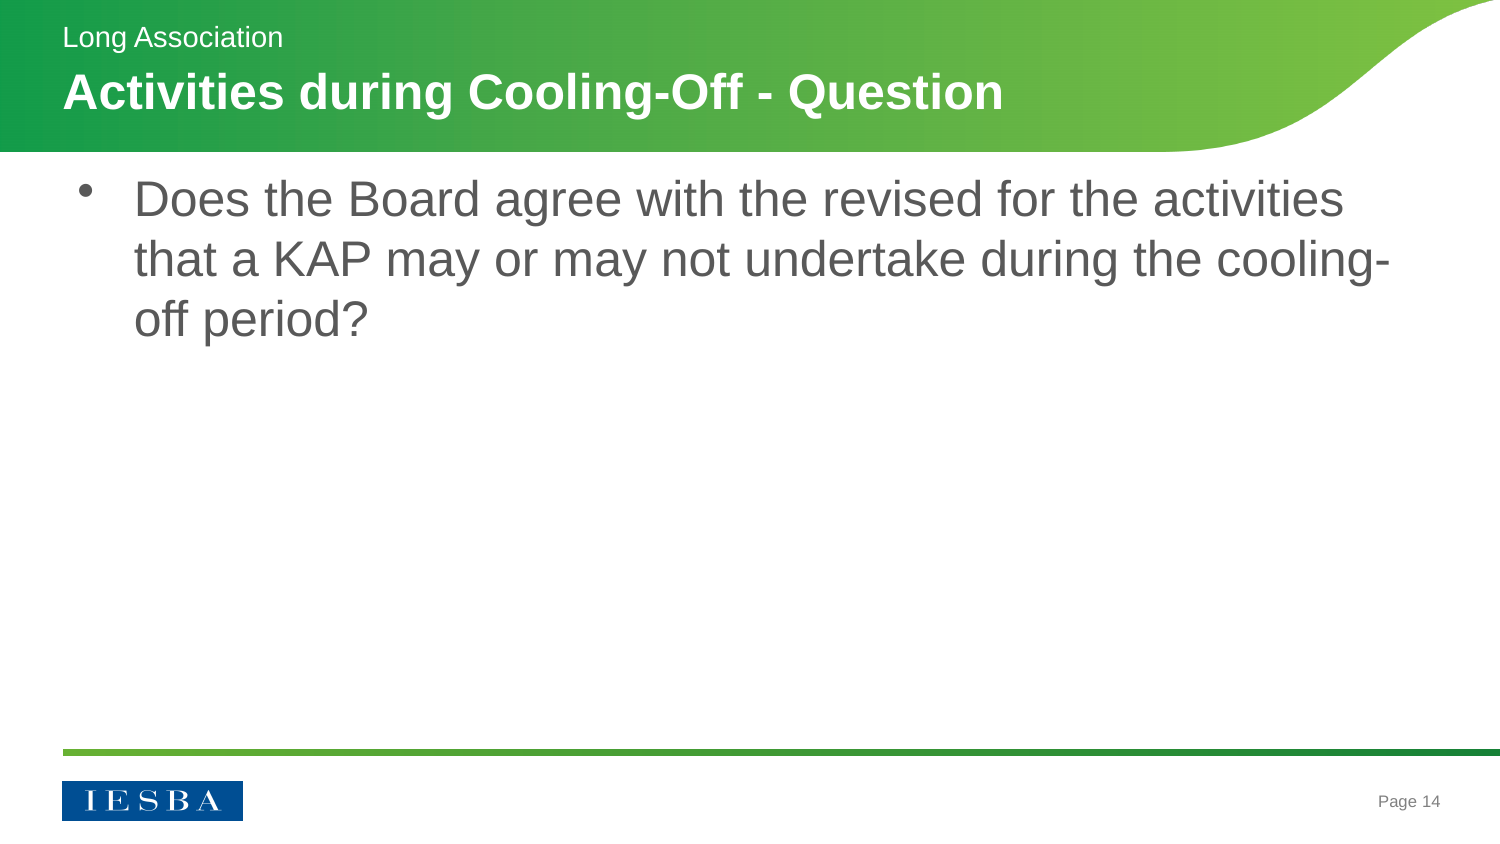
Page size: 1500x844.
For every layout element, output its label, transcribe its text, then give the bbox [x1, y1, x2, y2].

picture [0, 0, 1497, 152]
picture [62, 781, 243, 821]
title Activities during Cooling-Off - Question [62, 56, 1300, 122]
list Does the Board agree with the revised for the activities that a KAP may or may not undertake during the cooling-off period? [62, 159, 1450, 735]
subtitle Long Association [62, 18, 500, 47]
